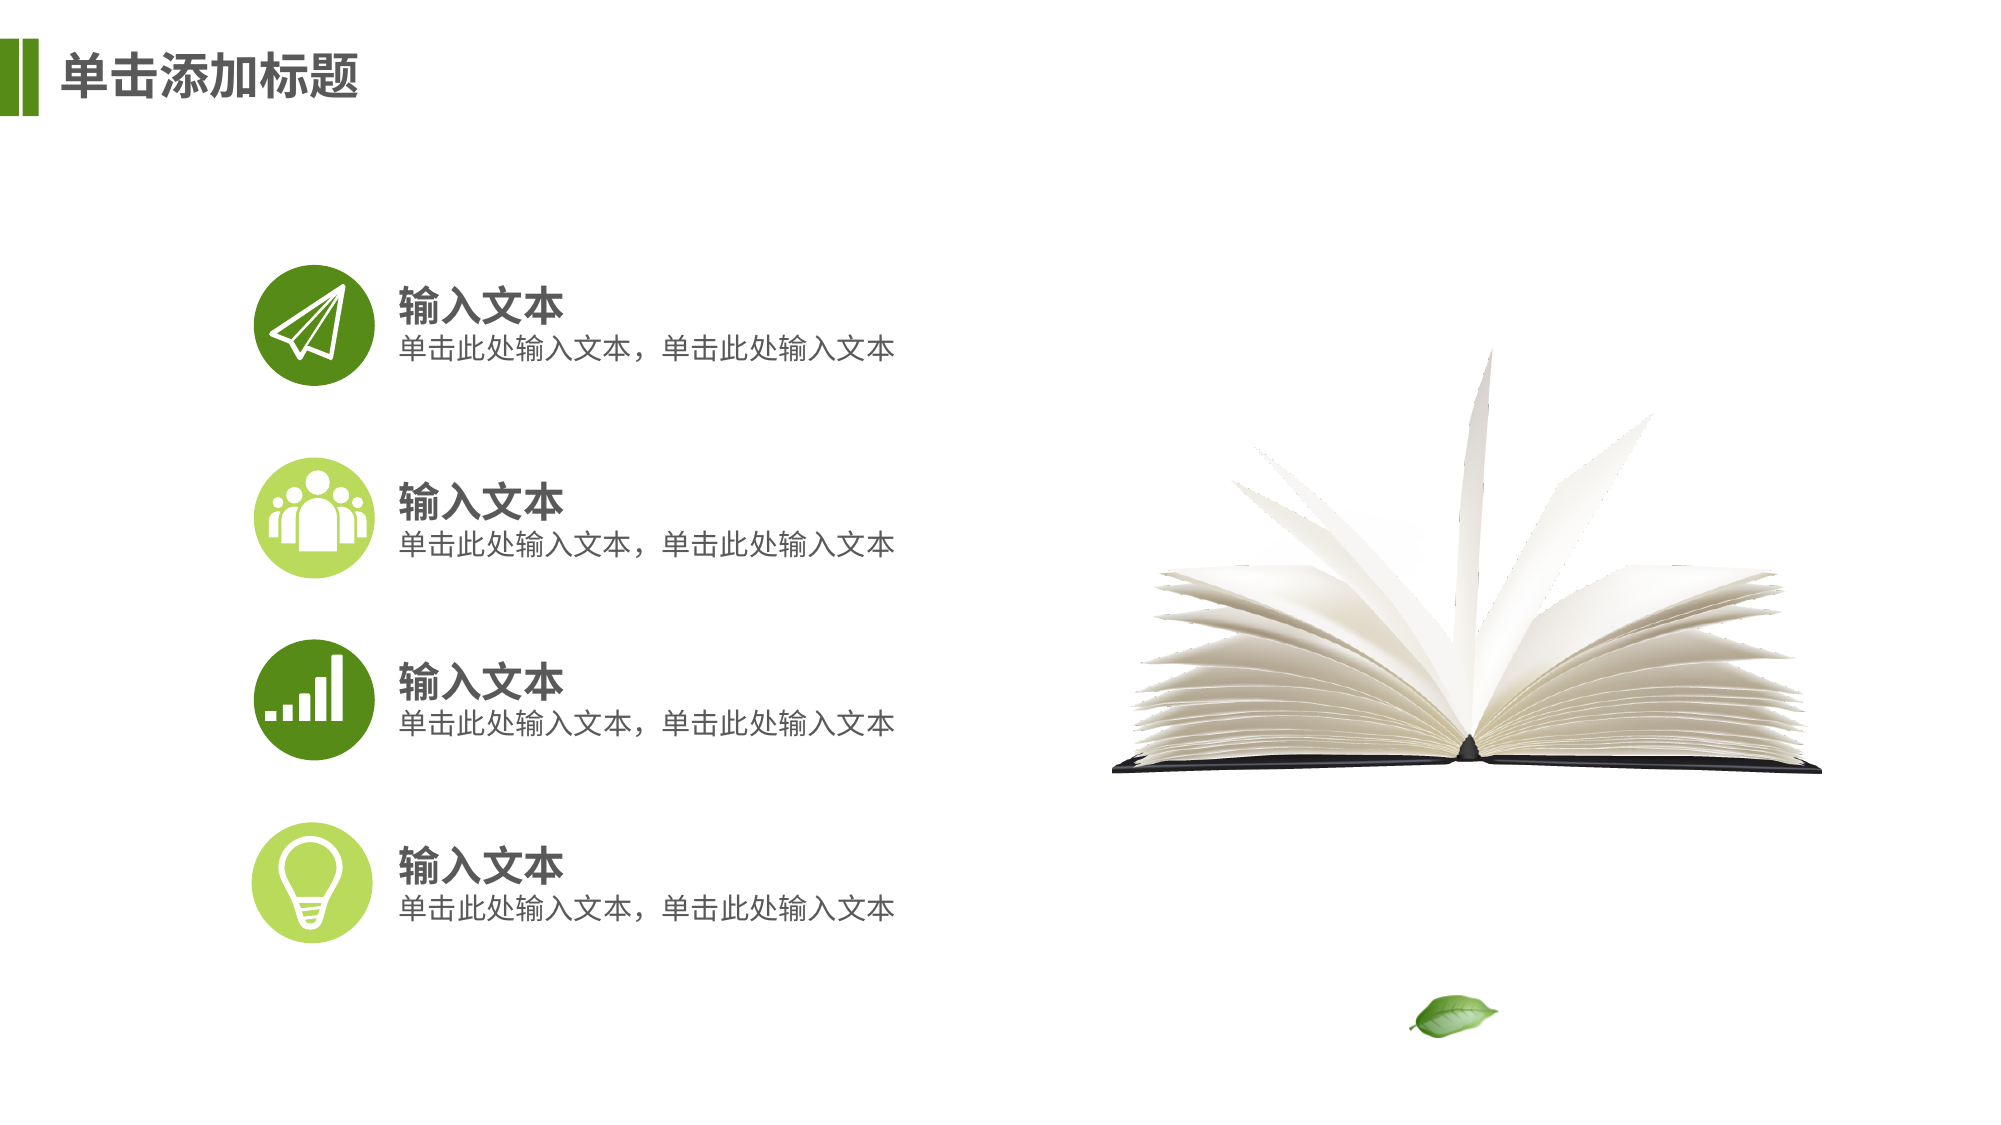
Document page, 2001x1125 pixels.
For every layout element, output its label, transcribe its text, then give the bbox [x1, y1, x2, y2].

text_box 单击添加标题 [44, 37, 540, 113]
picture [1112, 348, 1822, 774]
text_box [22, 38, 40, 117]
text_box [0, 38, 20, 117]
text_box 输入文本 单击此处输入文本，单击此处输入文本 [383, 832, 1291, 968]
text_box 输入文本 单击此处输入文本，单击此处输入文本 [383, 468, 1112, 604]
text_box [251, 822, 373, 944]
text_box 输入文本 单击此处输入文本，单击此处输入文本 [383, 272, 1291, 408]
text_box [253, 457, 375, 579]
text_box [253, 639, 375, 761]
picture [1409, 993, 1503, 1038]
text_box 输入文本 单击此处输入文本，单击此处输入文本 [383, 648, 1046, 783]
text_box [253, 264, 375, 386]
